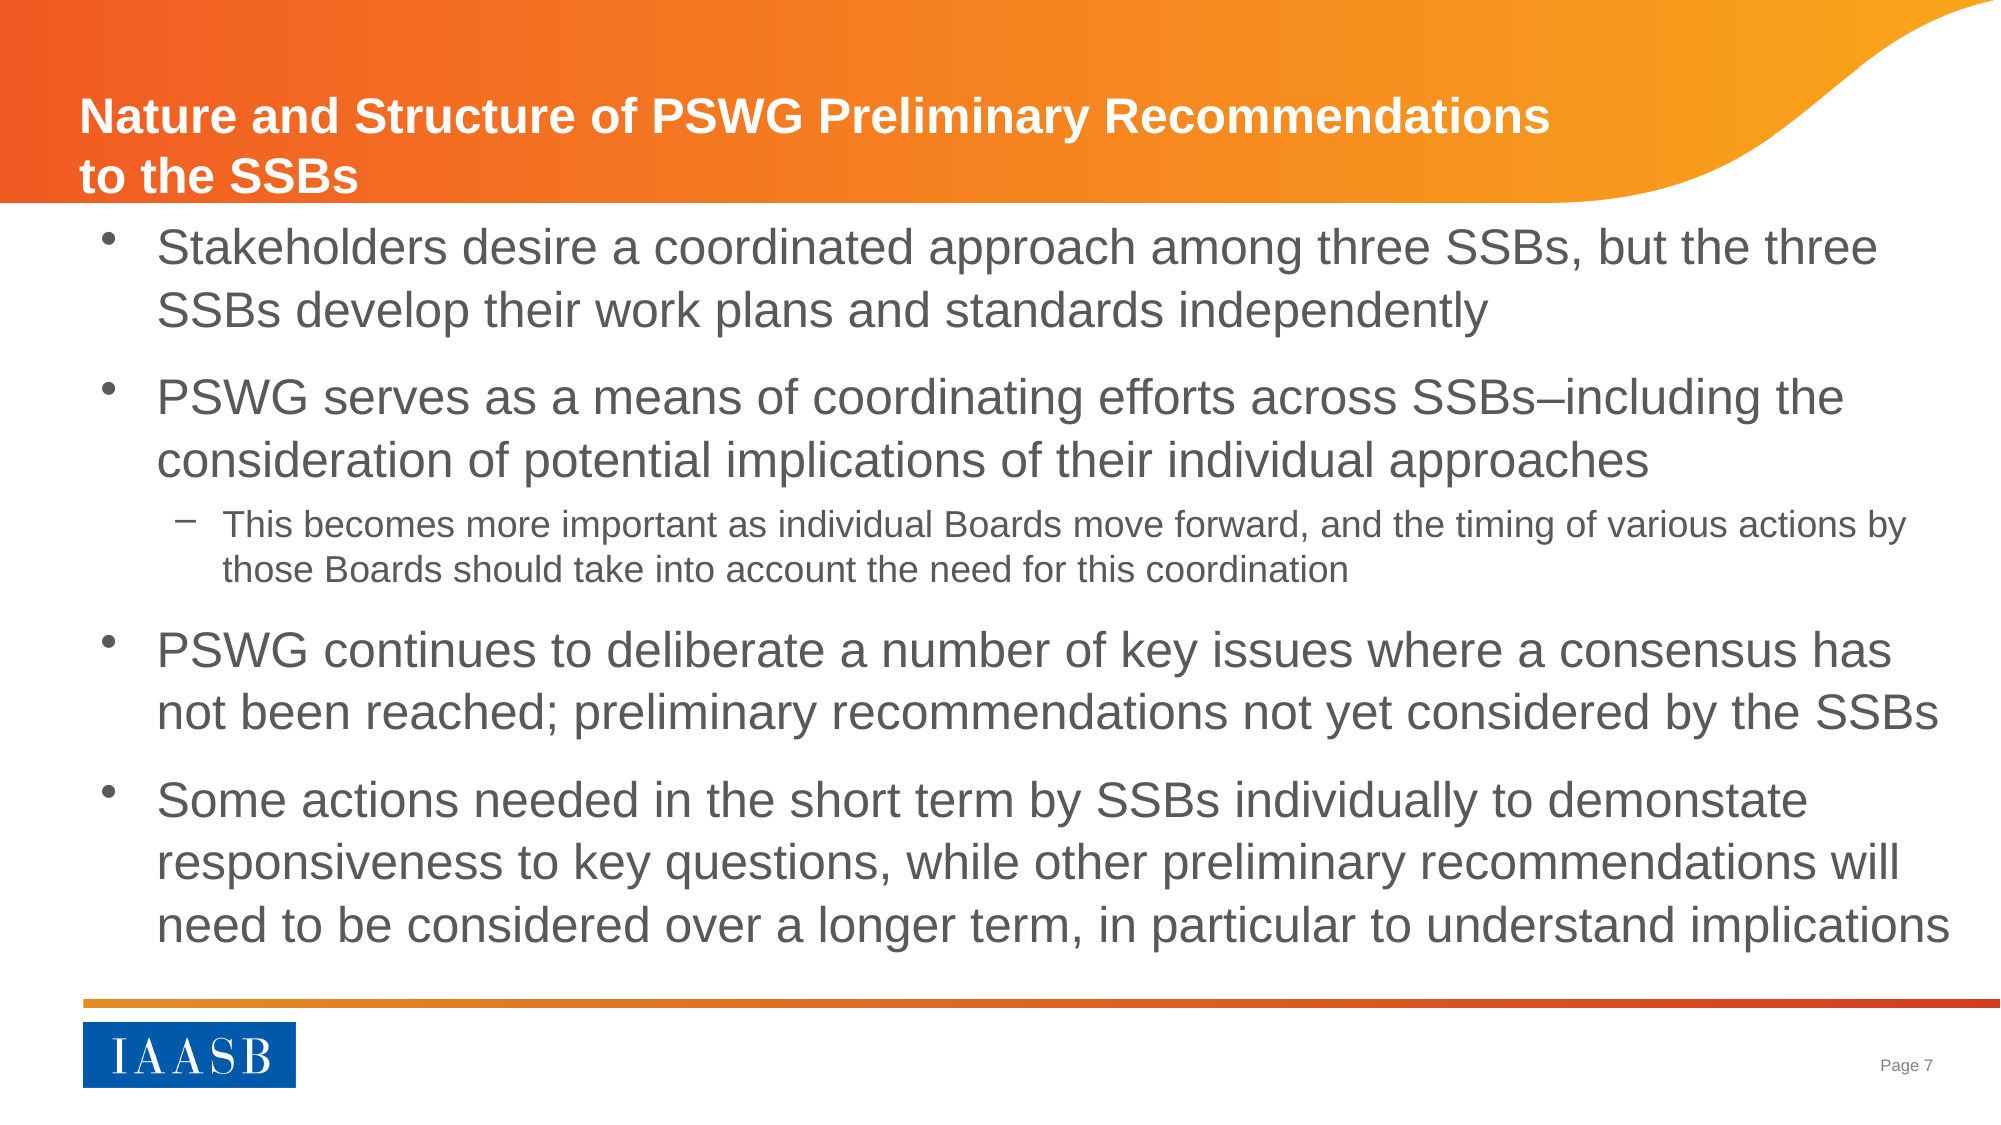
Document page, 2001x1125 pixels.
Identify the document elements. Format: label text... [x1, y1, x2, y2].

title Nature and Structure of PSWG Preliminary Recommendations to the SSBs [79, 87, 1750, 200]
picture [83, 1022, 296, 1088]
picture [0, 0, 1996, 203]
list Stakeholders desire a coordinated approach among three SSBs, but the three SSBs develop their work plans and standards independently PSWG serves as a means of coordinating efforts across SSBs–including the consideration of potential implications of their individual approaches This becomes more important as individual Boards move forward, and the timing of various actions by those Boards should take into account the need for this coordination PSWG continues to deliberate a number of key issues where a consensus has not been reached; preliminary recommendations not yet considered by the SSBs Some actions needed in the short term by SSBs individually to demonstate responsiveness to key questions, while other preliminary recommendations will need to be considered over a longer term, in particular to understand implications [85, 205, 1988, 993]
